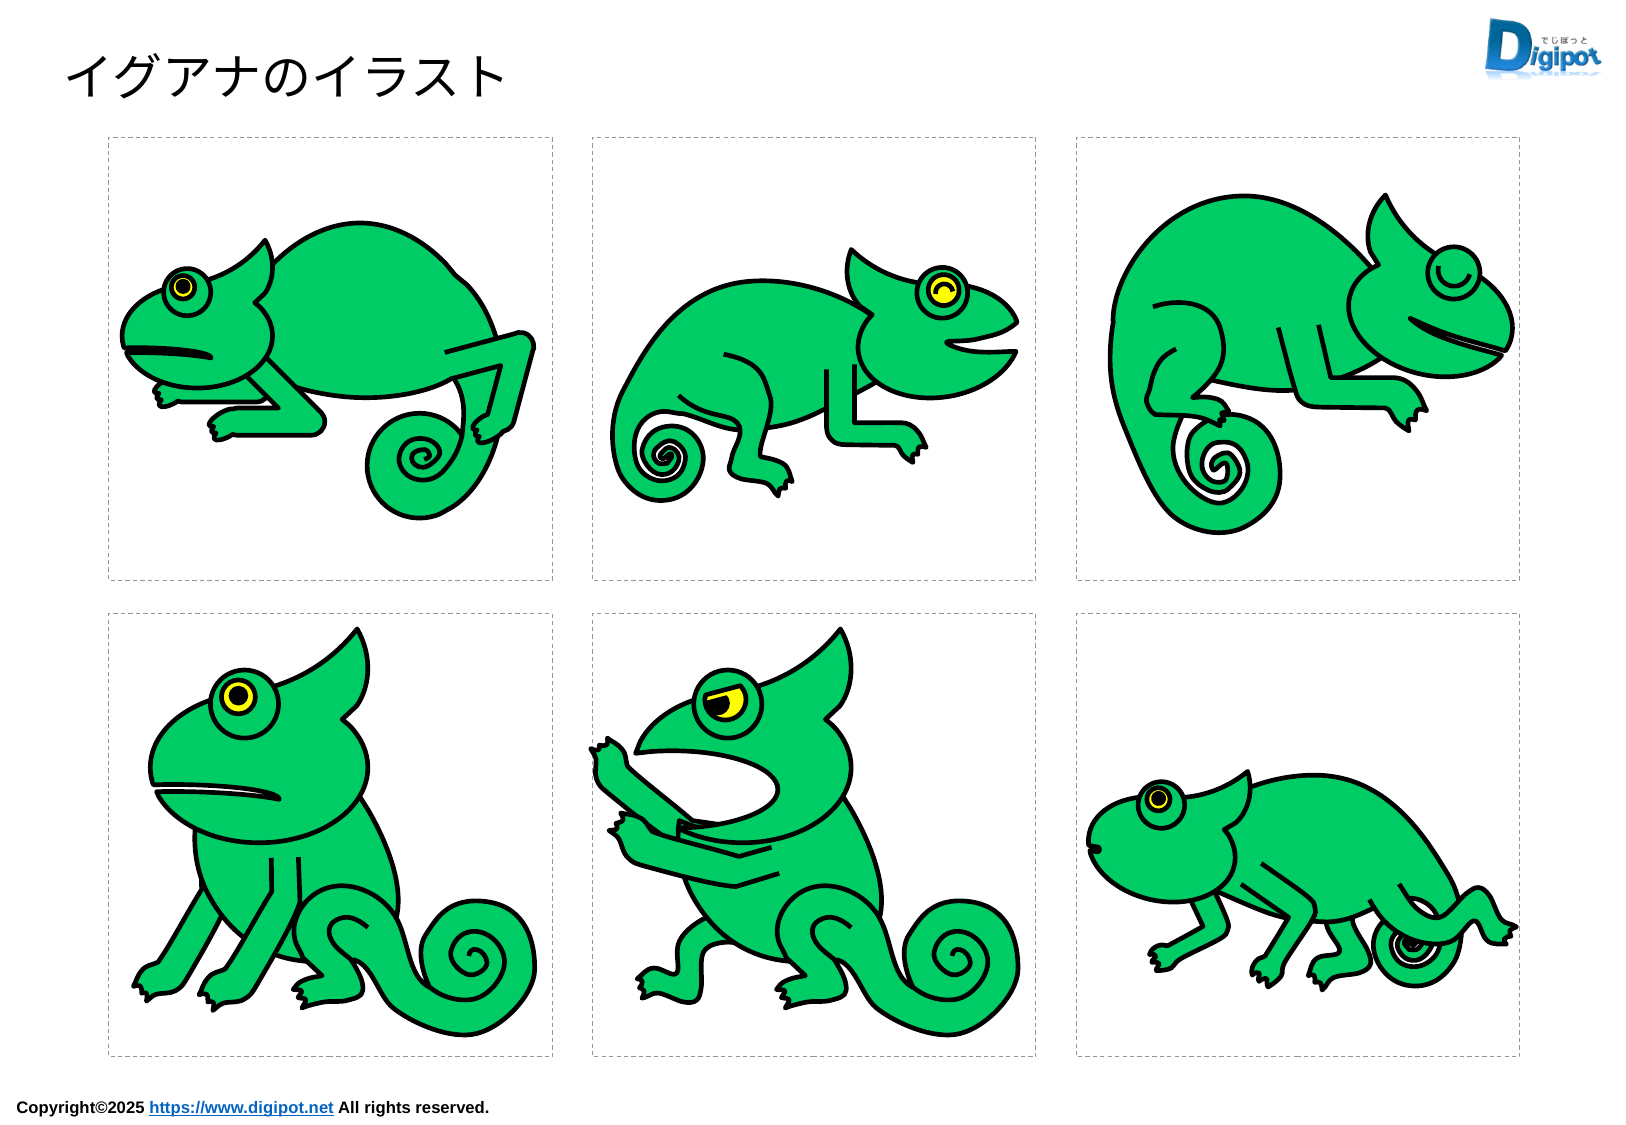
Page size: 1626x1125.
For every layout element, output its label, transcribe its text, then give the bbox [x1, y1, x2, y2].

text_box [584, 628, 1019, 1035]
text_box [1092, 755, 1511, 990]
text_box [609, 238, 1016, 495]
text_box イグアナのイラスト [49, 38, 526, 113]
picture [1485, 18, 1602, 82]
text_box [133, 628, 535, 1035]
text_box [1110, 195, 1521, 533]
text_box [121, 222, 548, 519]
